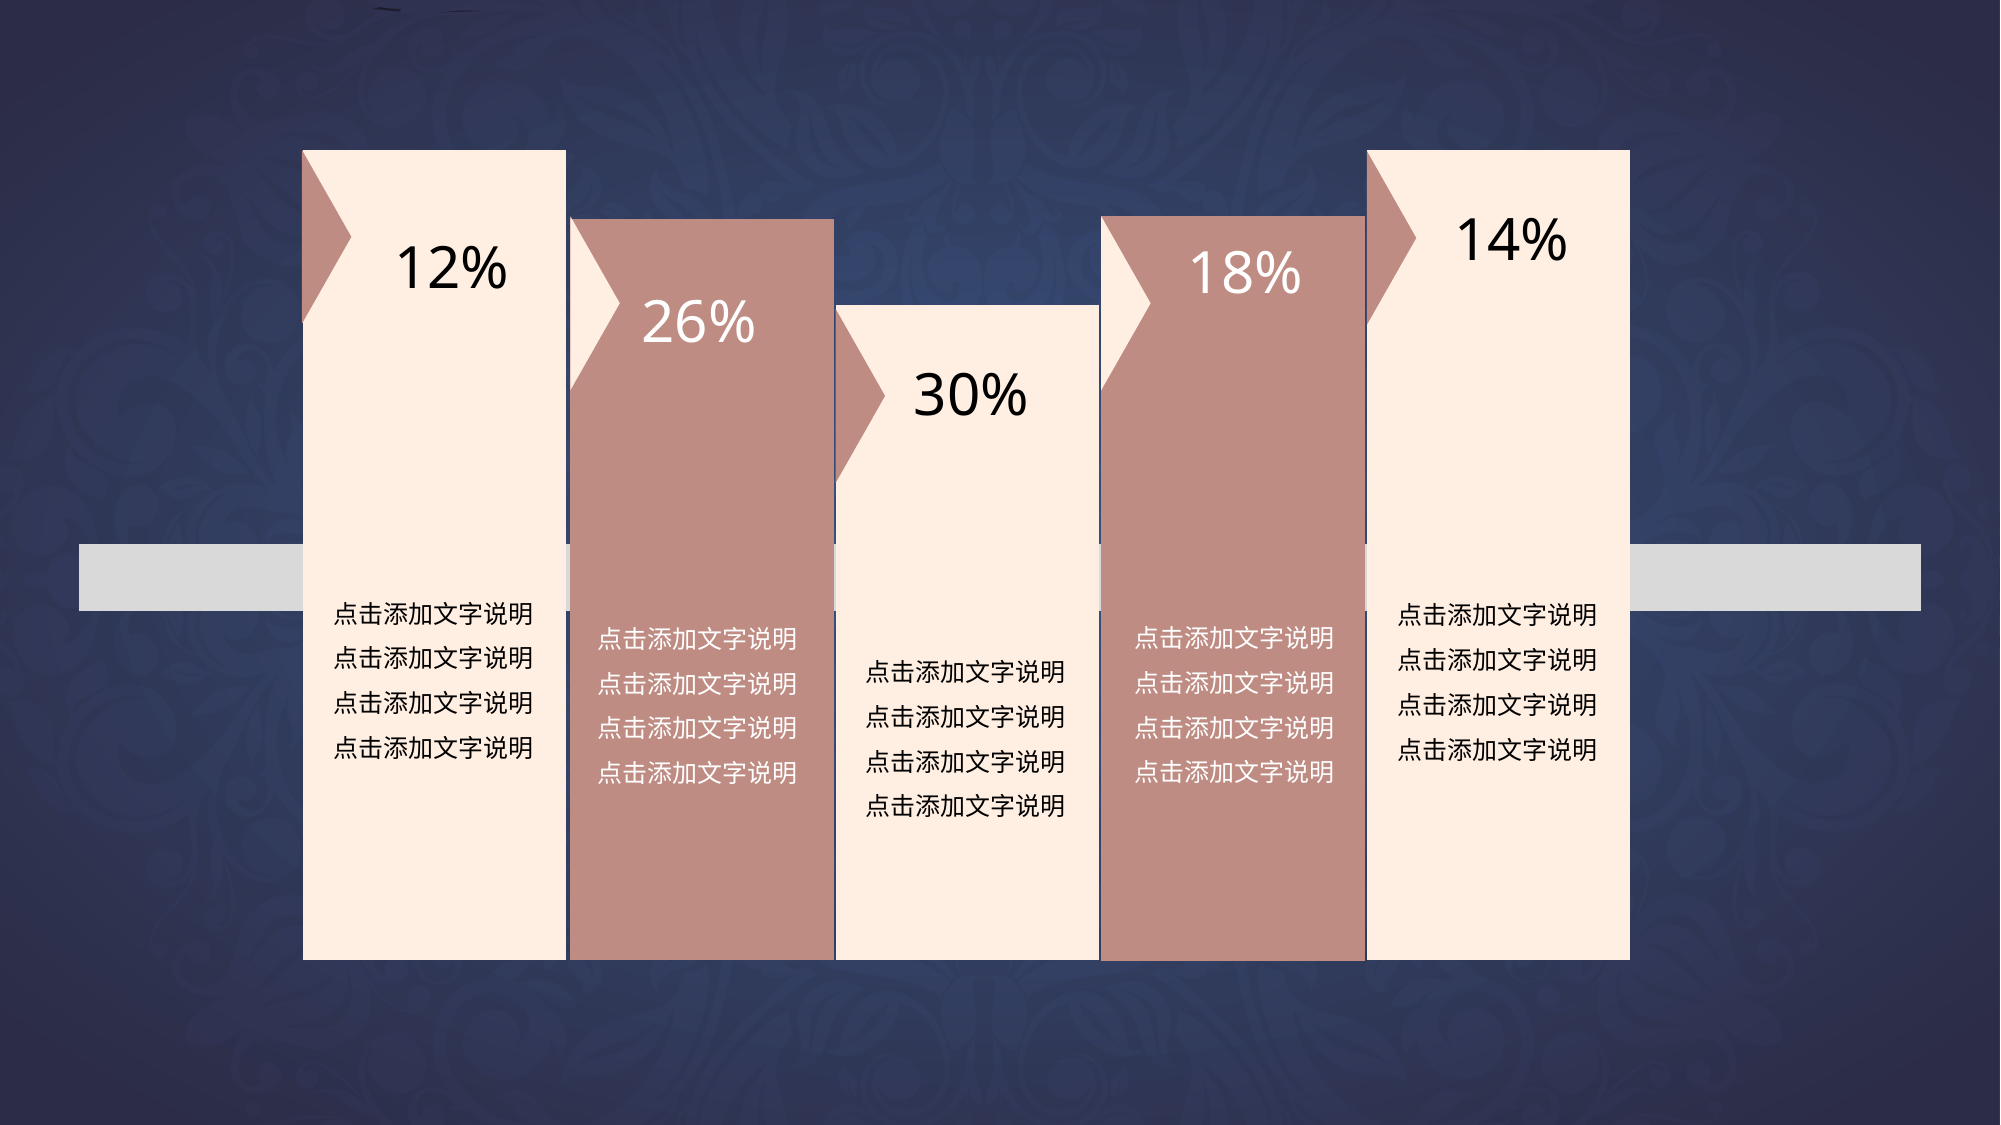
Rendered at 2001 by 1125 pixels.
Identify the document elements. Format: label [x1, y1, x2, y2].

text_box [569, 216, 834, 961]
text_box [1101, 216, 1365, 961]
picture [0, 0, 2000, 1125]
text_box [1366, 149, 1631, 961]
text_box [1631, 543, 1922, 612]
text_box [301, 149, 567, 961]
text_box [835, 305, 1100, 961]
text_box [78, 543, 301, 612]
